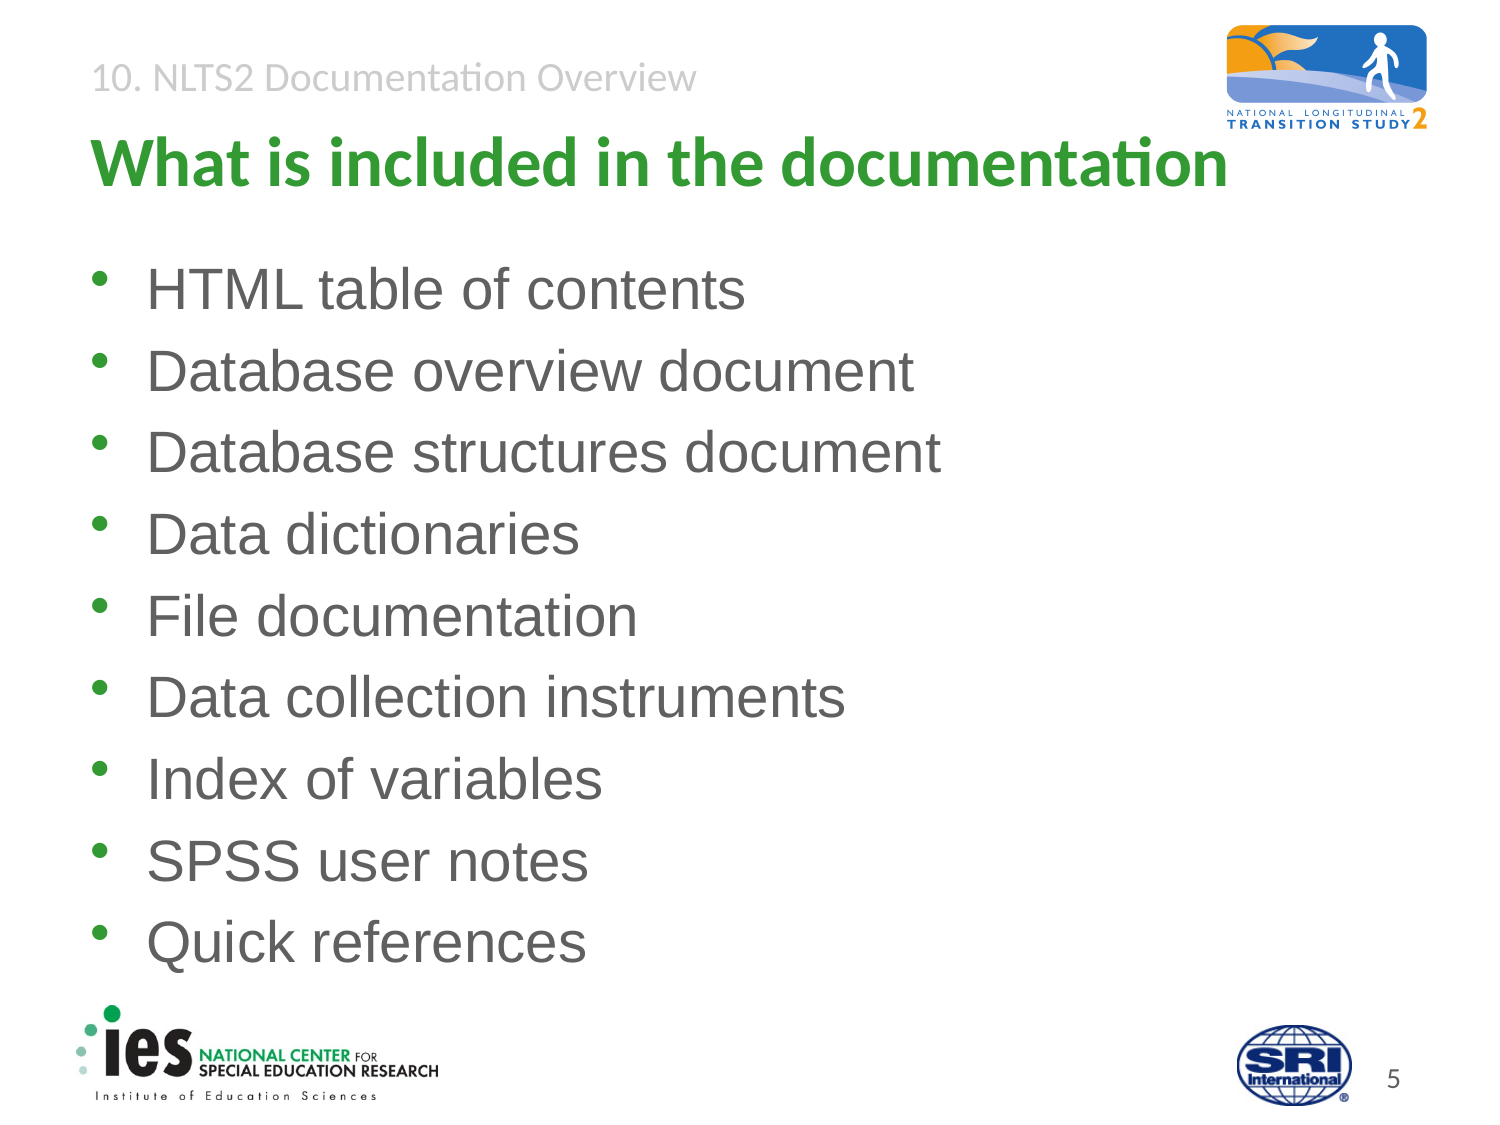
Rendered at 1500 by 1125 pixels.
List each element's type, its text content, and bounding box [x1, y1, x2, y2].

picture [1237, 1025, 1352, 1106]
title What is included in the documentation [74, 90, 1426, 226]
picture [76, 1005, 438, 1100]
list HTML table of contents Database overview document Database structures document Data dictionaries File documentation Data collection instruments Index of variables SPSS user notes Quick references [74, 243, 1426, 987]
slide_number 4 [1312, 1051, 1417, 1125]
